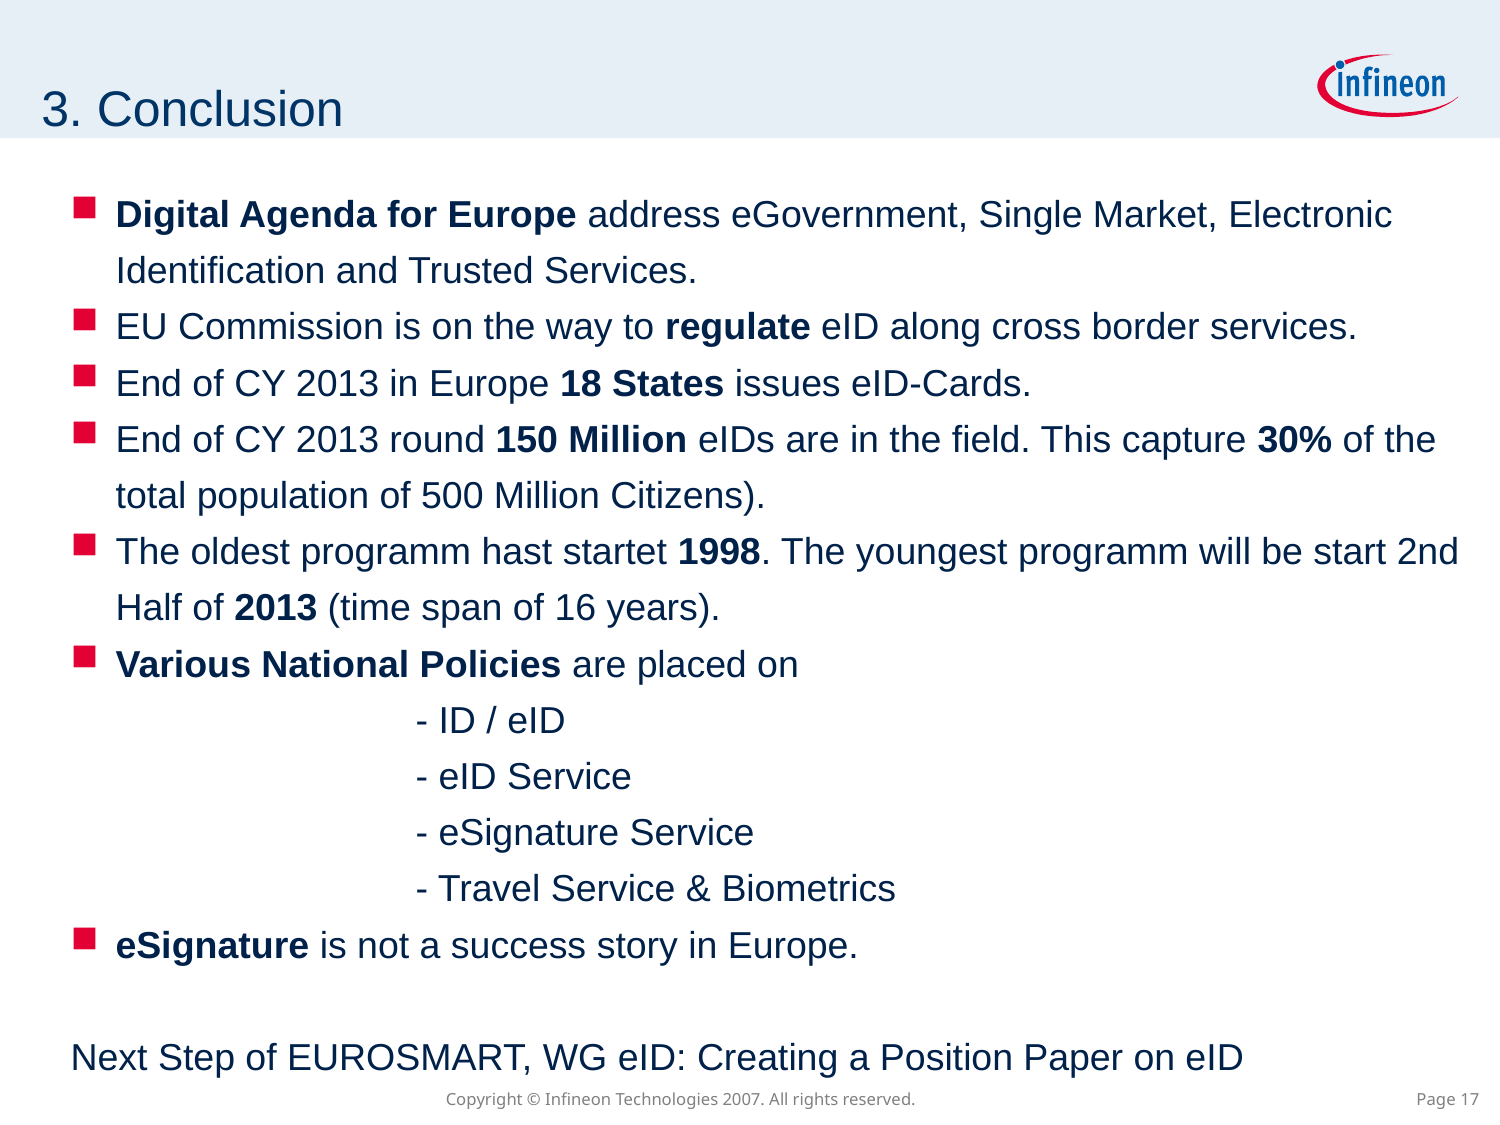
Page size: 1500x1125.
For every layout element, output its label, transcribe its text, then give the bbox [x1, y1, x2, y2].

title 3. Conclusion [40, 10, 1200, 138]
list Digital Agenda for Europe address eGovernment, Single Market, Electronic Identification and Trusted Services. EU Commission is on the way to regulate eID along cross border services. End of CY 2013 in Europe 18 States issues eID-Cards. End of CY 2013 round 150 Million eIDs are in the field. This capture 30% of the total population of 500 Million Citizens). The oldest programm hast startet 1998. The youngest programm will be start 2nd Half of 2013 (time span of 16 years). Various National Policies are placed on - ID / eID - eID Service - eSignature Service - Travel Service & Biometrics eSignature is not a success story in Europe. Next Step of EUROSMART, WG eID: Creating a Position Paper on eID [70, 178, 1489, 1125]
